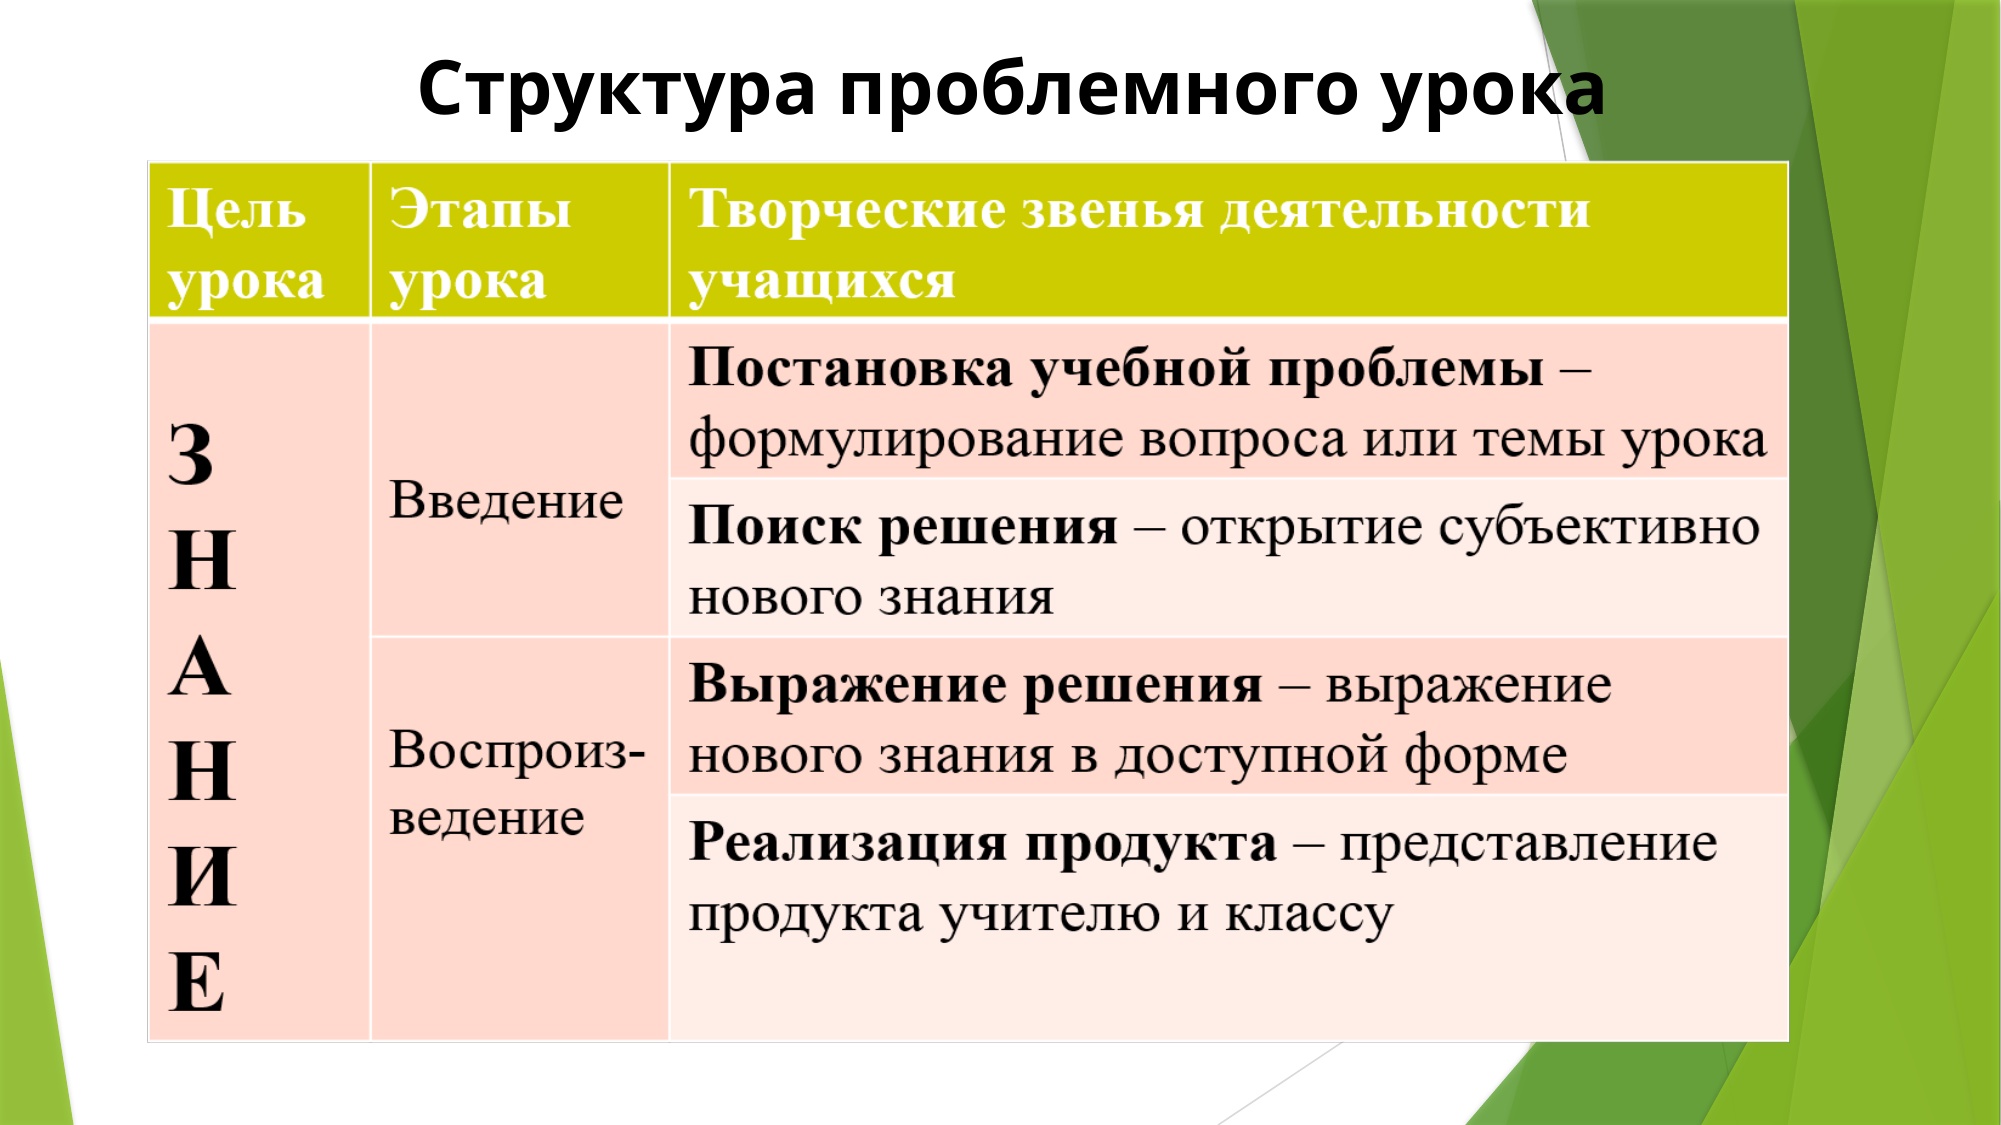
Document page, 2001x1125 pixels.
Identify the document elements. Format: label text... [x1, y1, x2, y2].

title Структура проблемного урока [111, 32, 1915, 188]
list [110, 151, 1814, 1087]
